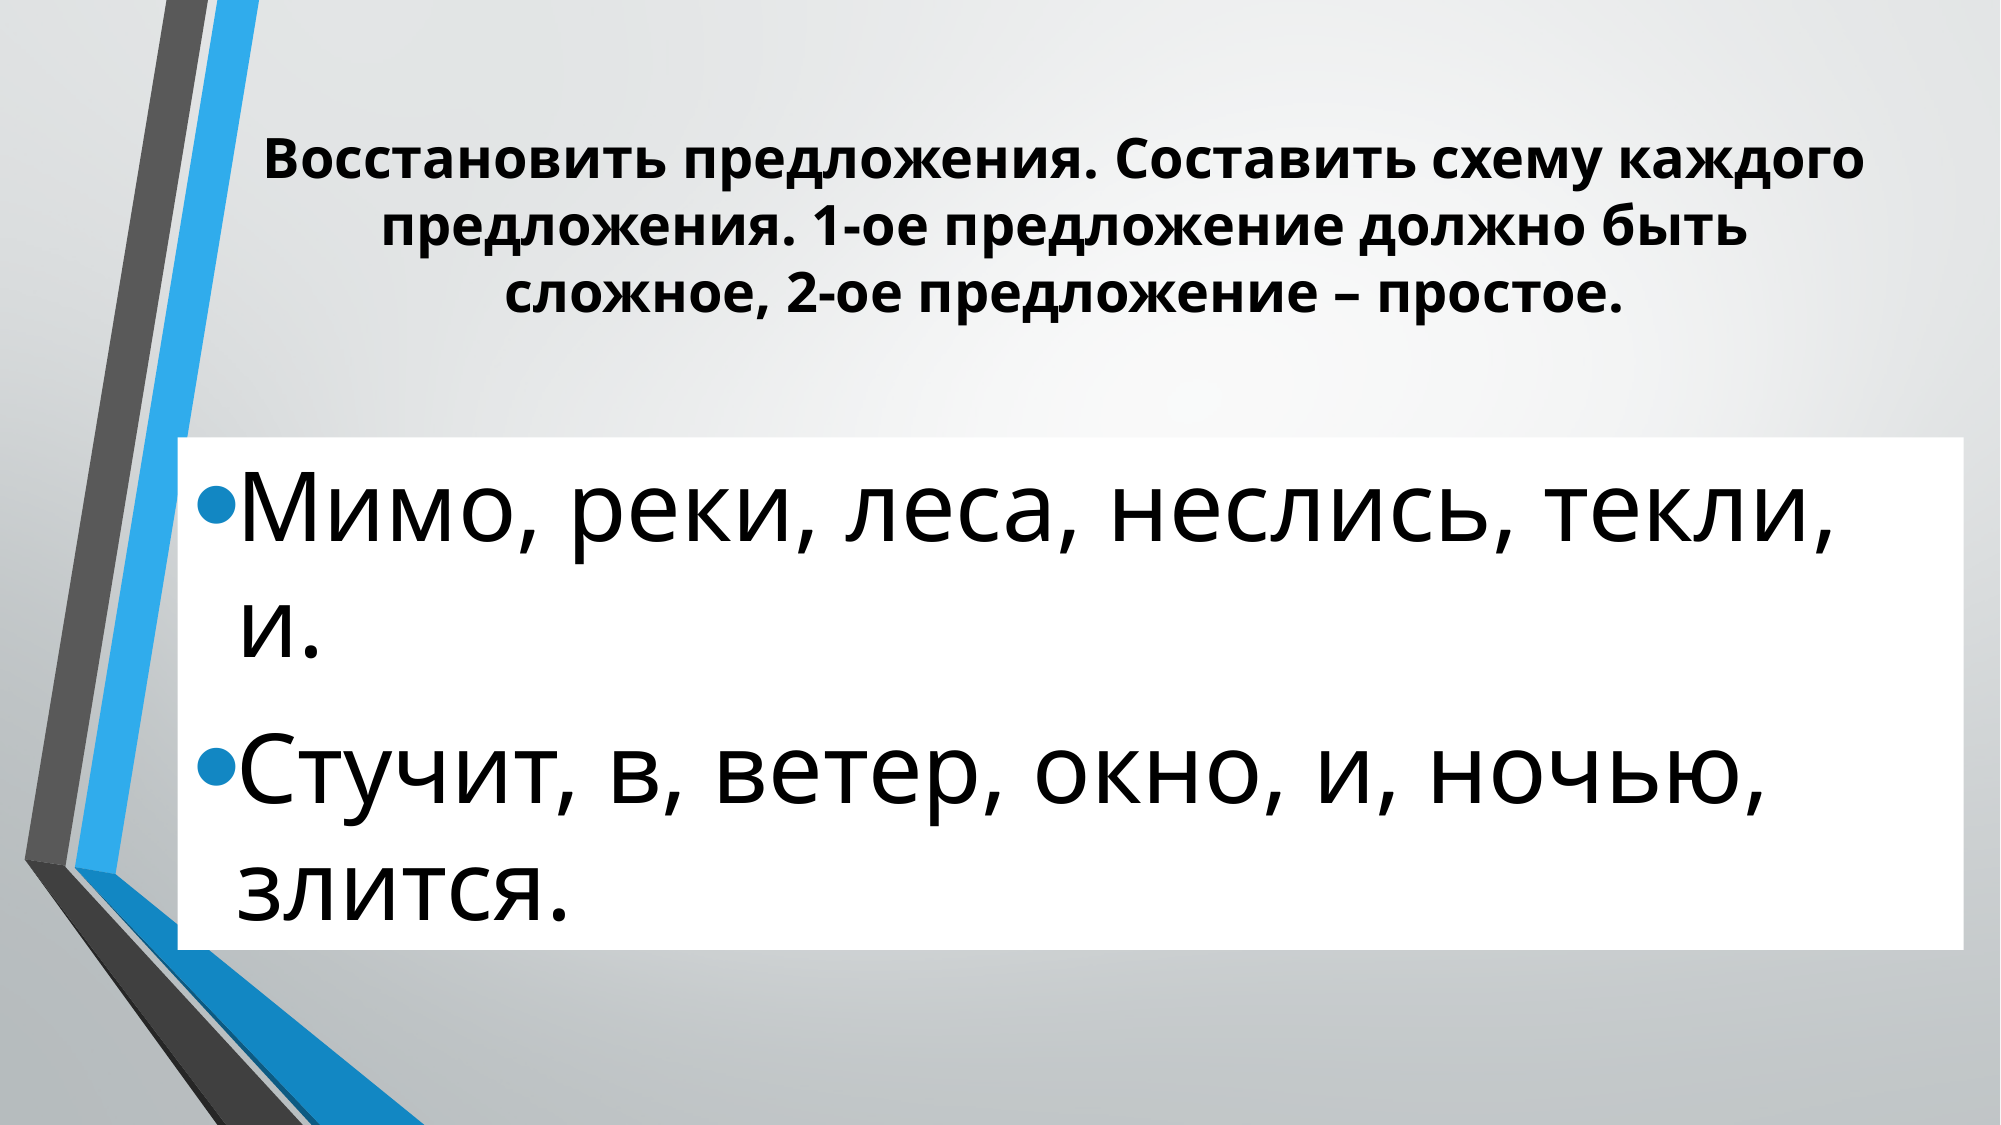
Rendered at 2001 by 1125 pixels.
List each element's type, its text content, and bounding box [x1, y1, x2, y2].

title Восстановить предложения. Составить схему каждого предложения. 1-ое предложение должно быть сложное, 2-ое предложение – простое. [243, 112, 1887, 400]
list Мимо, реки, леса, неслись, текли, и. Стучит, в, ветер, окно, и, ночью, злится. [177, 437, 1964, 950]
